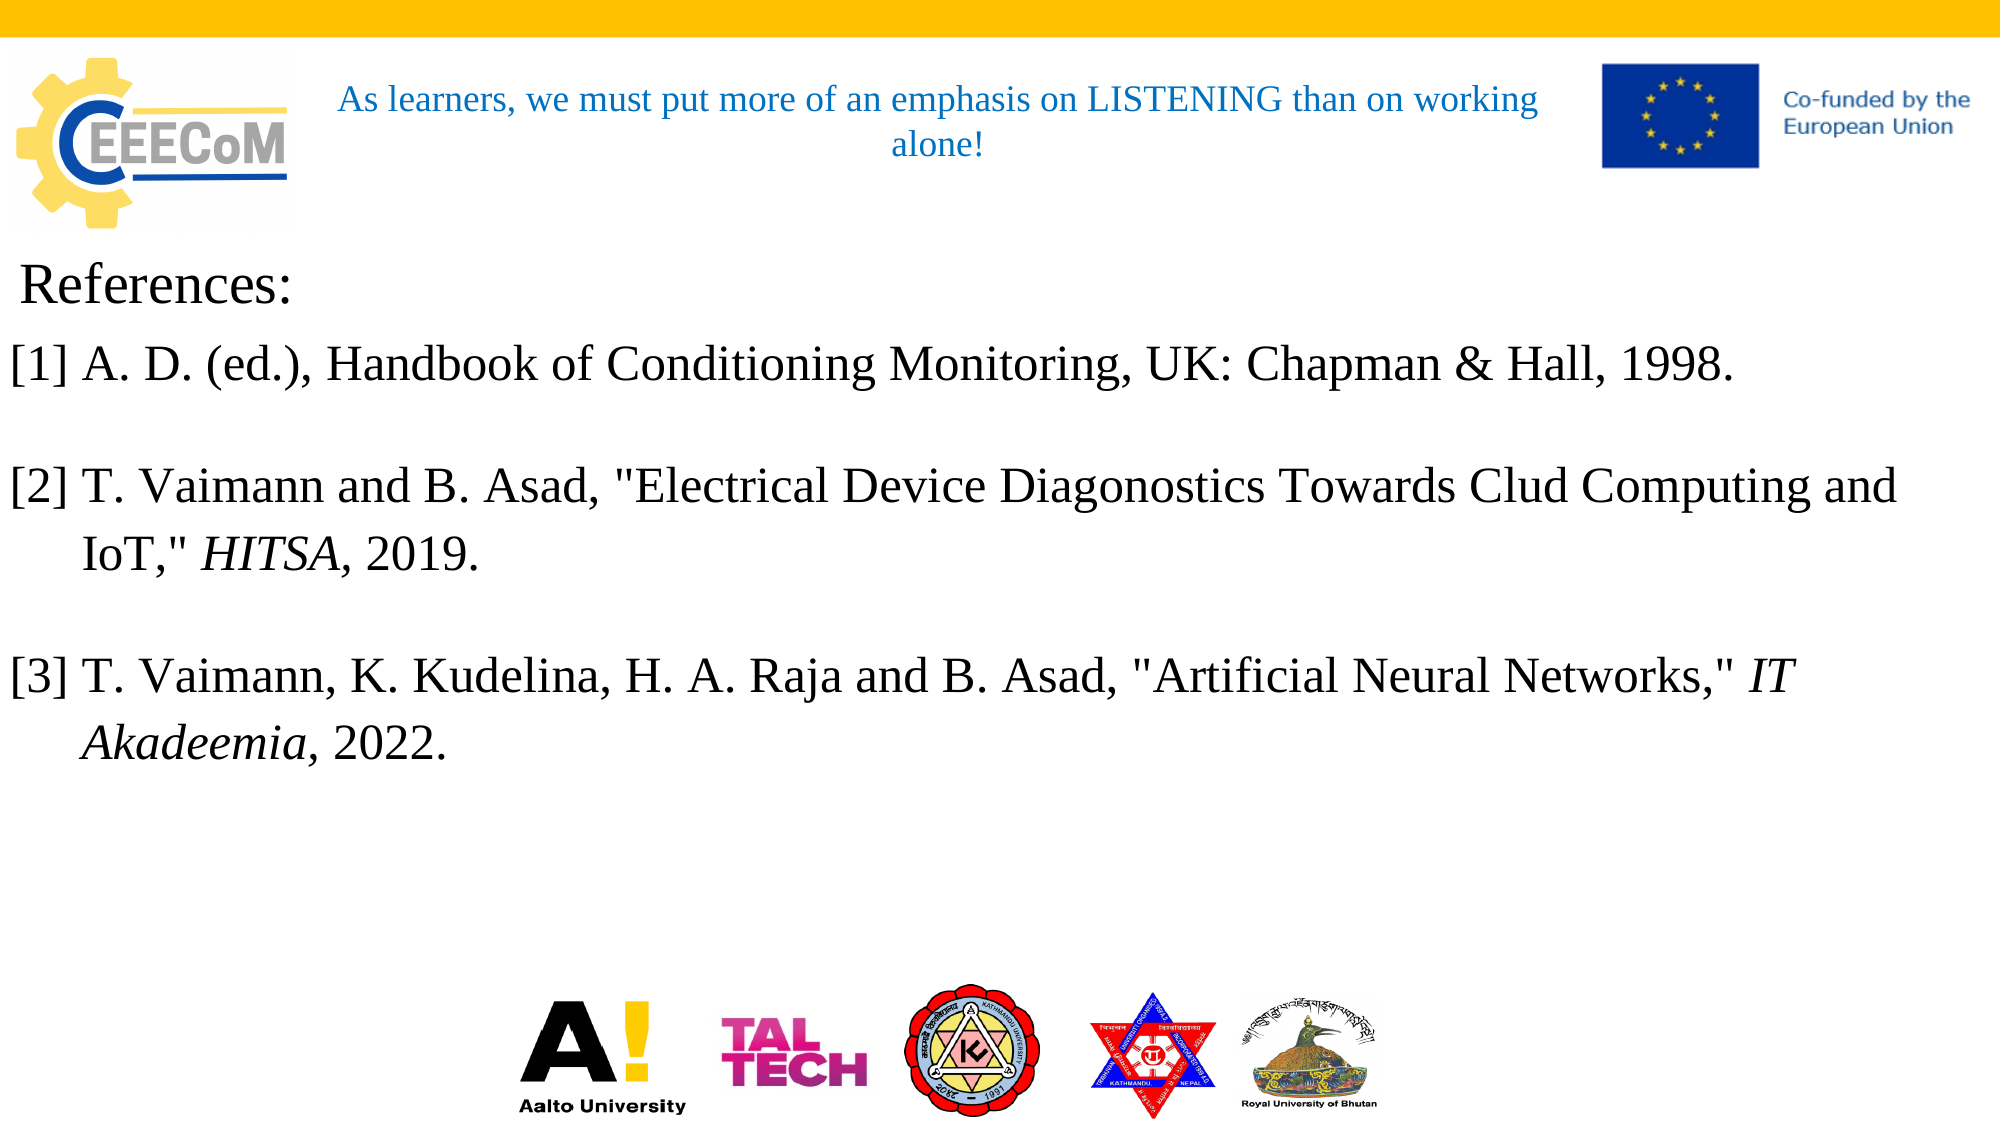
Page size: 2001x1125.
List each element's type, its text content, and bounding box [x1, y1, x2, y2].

picture [512, 984, 1382, 1125]
text_box References: [4, 237, 2000, 323]
picture [1595, 46, 2000, 181]
title As learners, we must put more of an emphasis on LISTENING than on working alone! [312, 37, 1565, 201]
picture [11, 50, 299, 237]
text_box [0, 323, 1989, 942]
